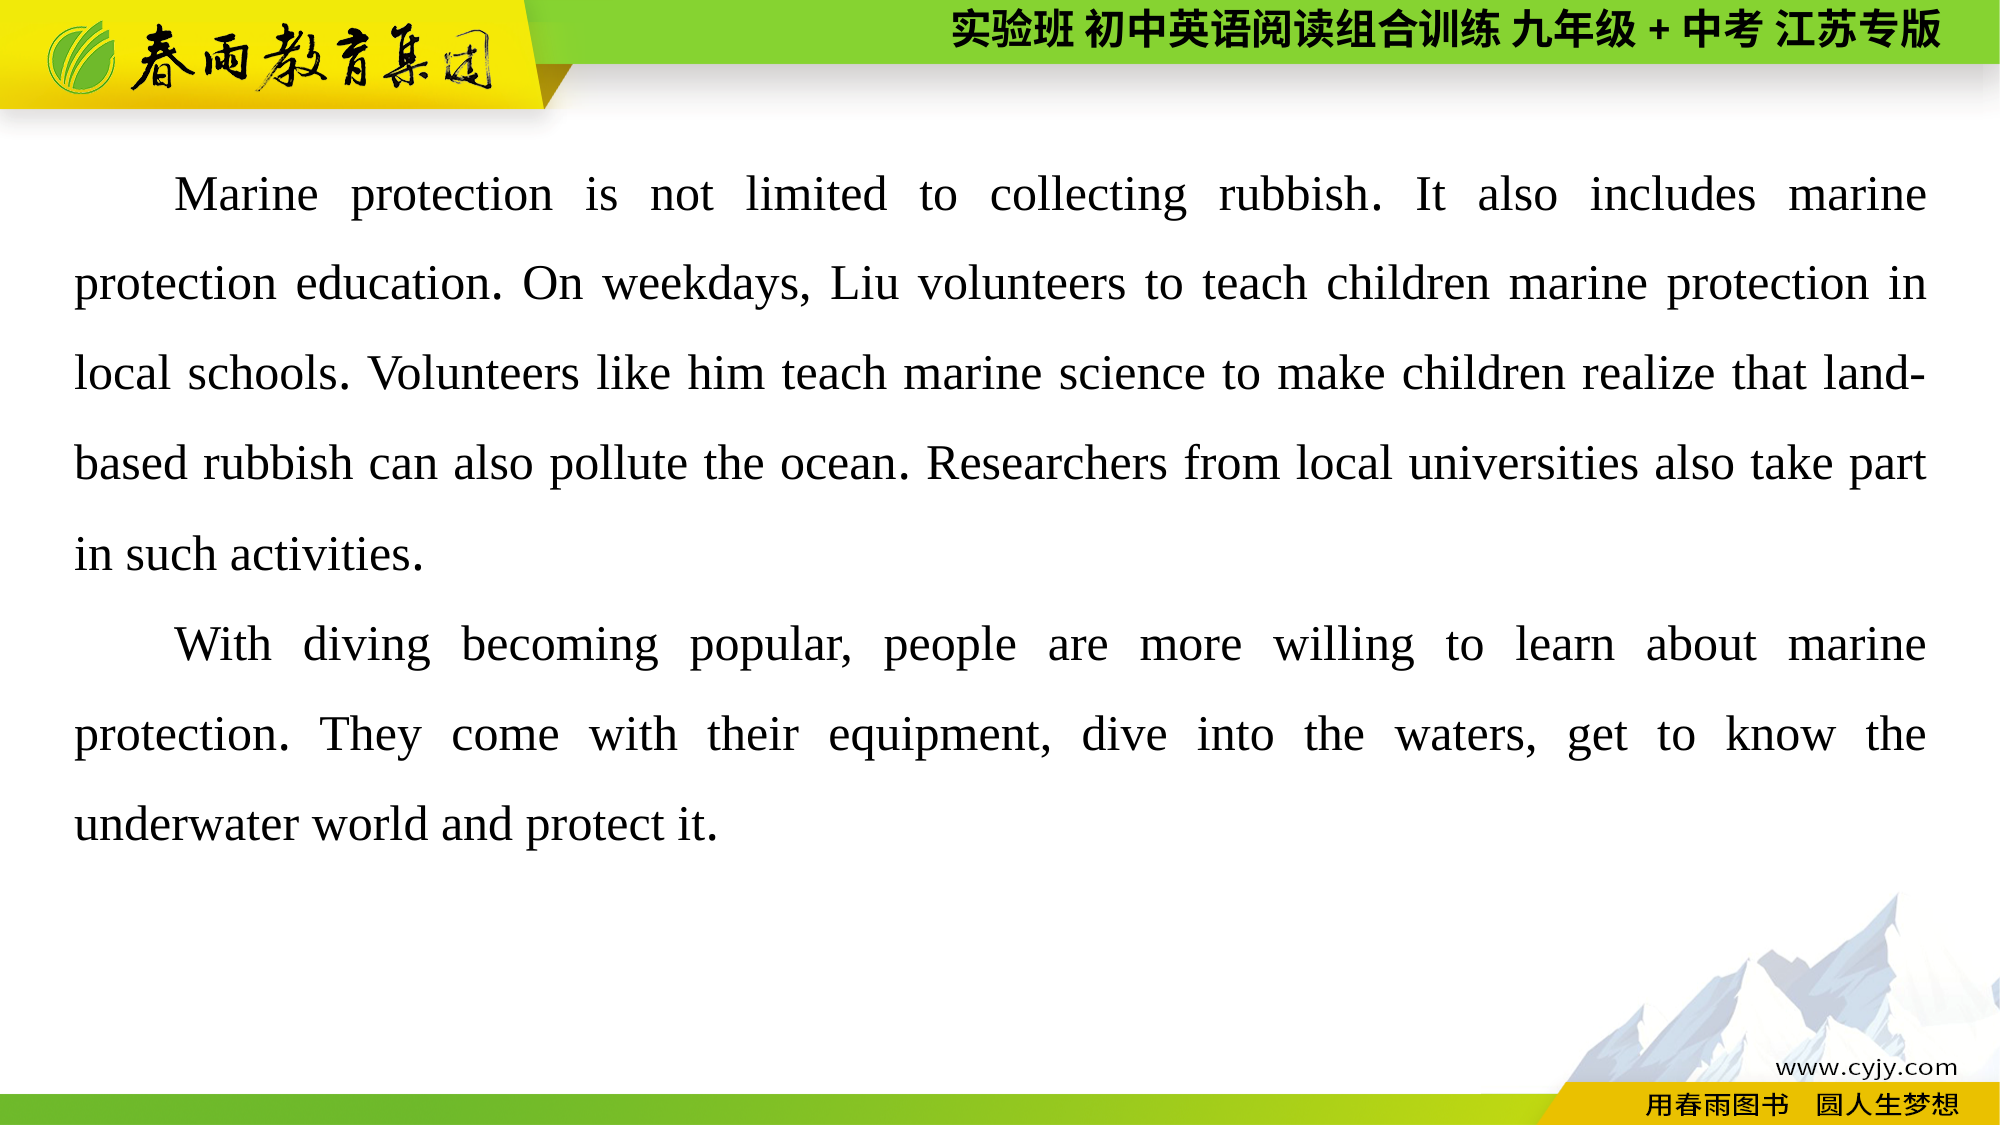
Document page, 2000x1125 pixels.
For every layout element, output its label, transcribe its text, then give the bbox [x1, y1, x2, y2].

picture [0, 0, 2000, 1125]
list Marine protection is not limited to collecting rubbish. It also includes marine protection education. On weekdays, Liu volunteers to teach children marine protection in local schools. Volunteers like him teach marine science to make children realize that land-based rubbish can also pollute the ocean. Researchers from local universities also take part in such activities. With diving becoming popular, people are more willing to learn about marine protection. They come with their equipment, dive into the waters, get to know the underwater world and protect it. [59, 122, 1944, 854]
